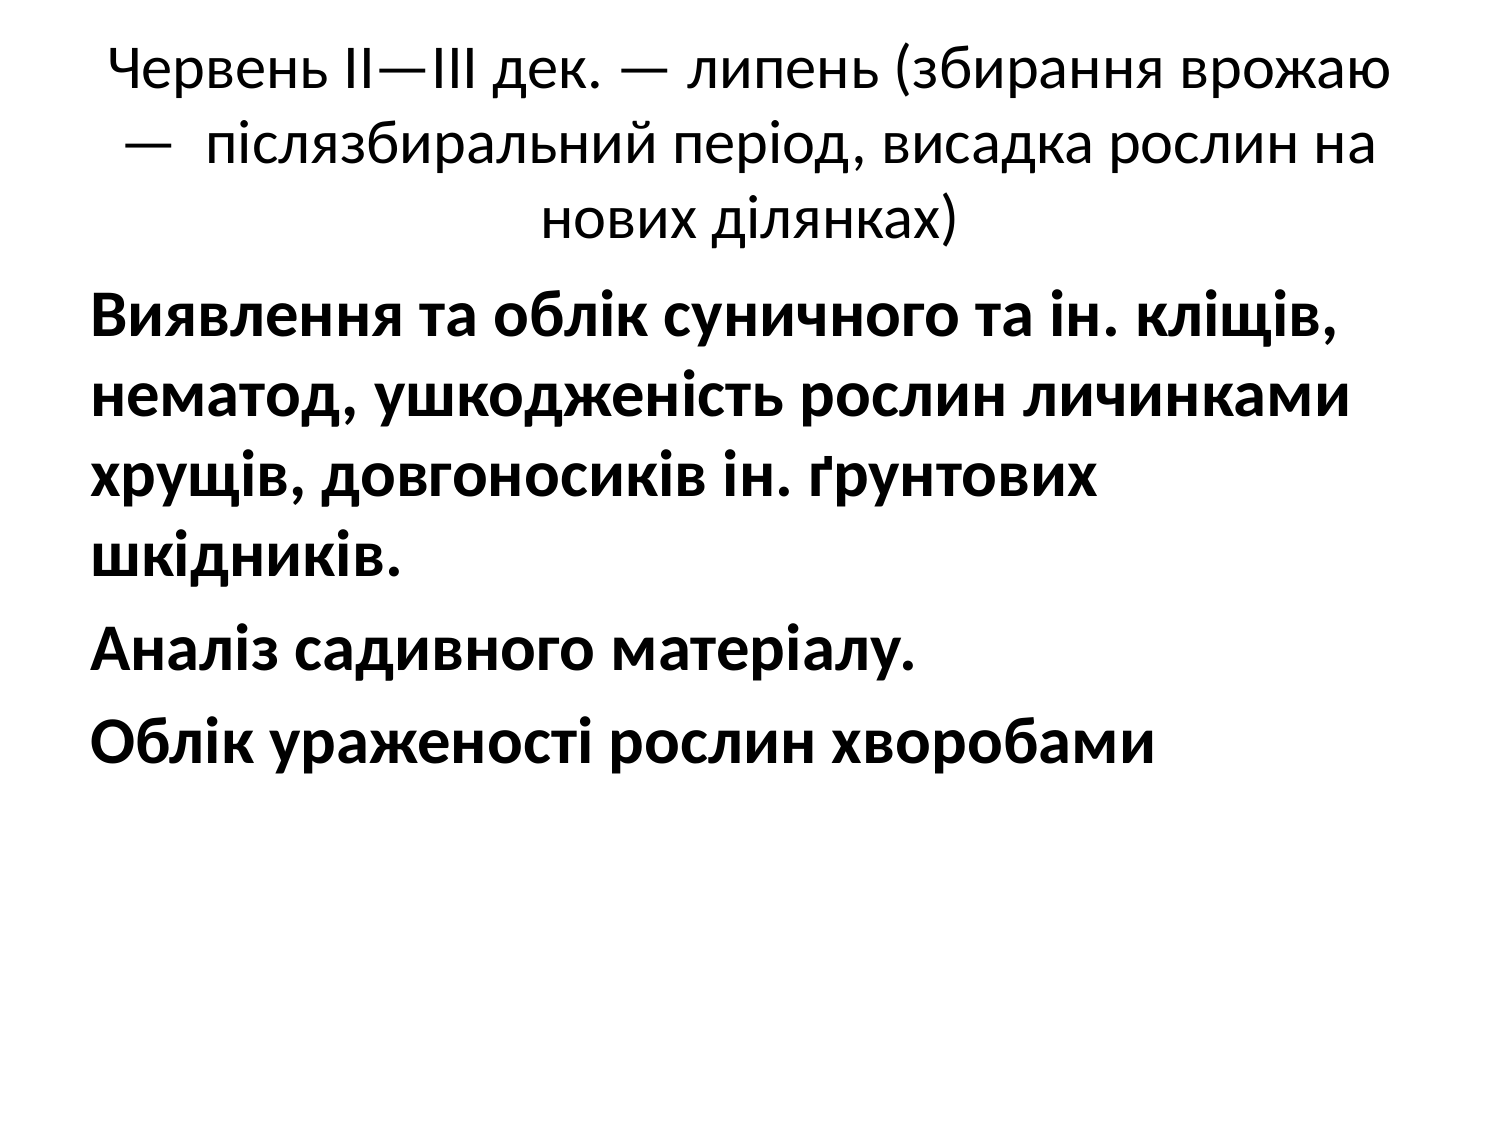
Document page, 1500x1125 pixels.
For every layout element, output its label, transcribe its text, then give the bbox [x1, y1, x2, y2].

title Червень II—III дек. — липень (збирання врожаю — післязбиральний період, висадка рослин на нових ділянках) [75, 45, 1425, 233]
list Виявлення та облік суничного та ін. кліщів, нематод, ушкодженість рослин личинками хрущів, довгоносиків ін. ґрунтових шкідників. Аналіз садивного матеріалу. Облік ураженості рослин хворобами [75, 262, 1425, 1005]
